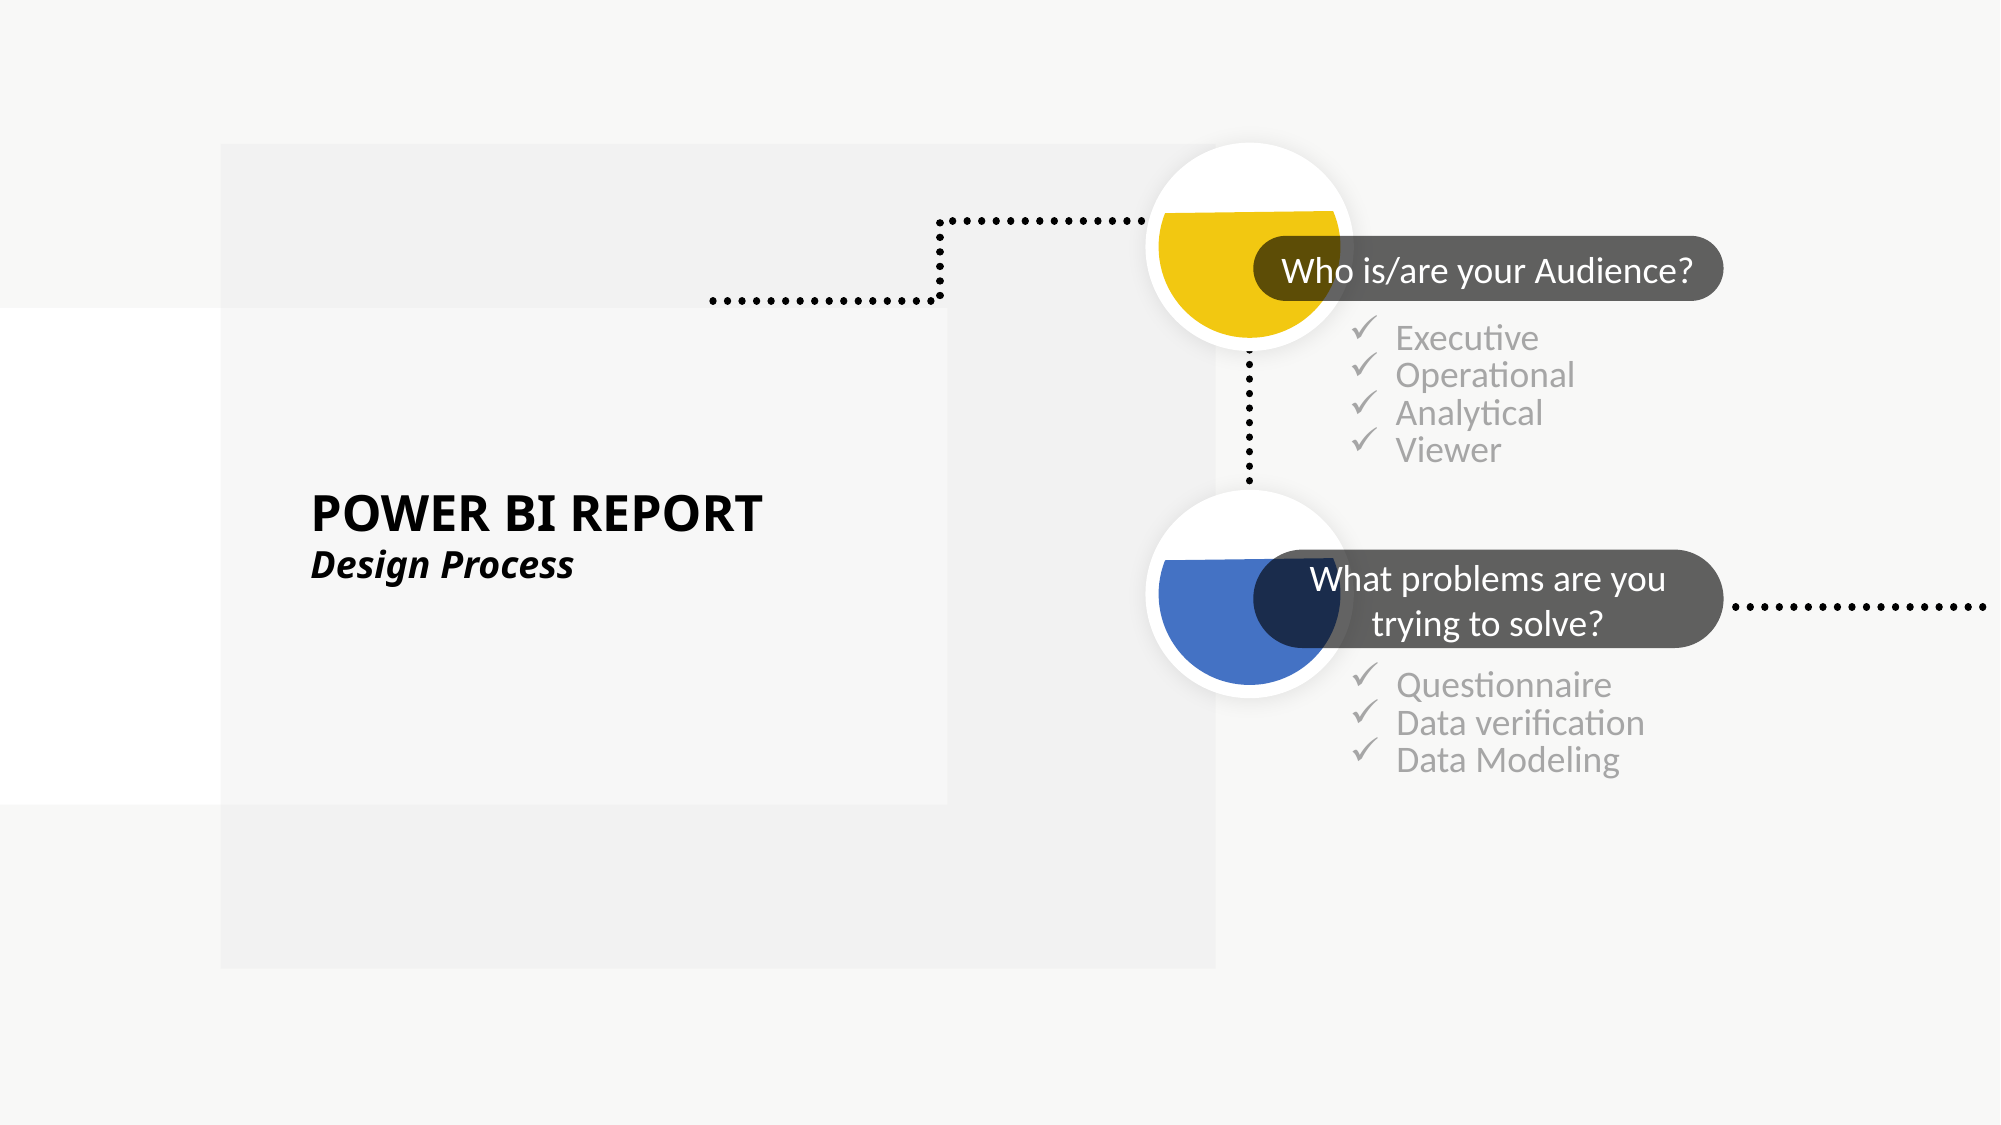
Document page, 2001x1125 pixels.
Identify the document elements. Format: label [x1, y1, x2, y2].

text_box [1146, 490, 1724, 790]
text_box [709, 220, 1146, 301]
text_box [195, 0, 1021, 1125]
text_box [1146, 143, 1724, 481]
